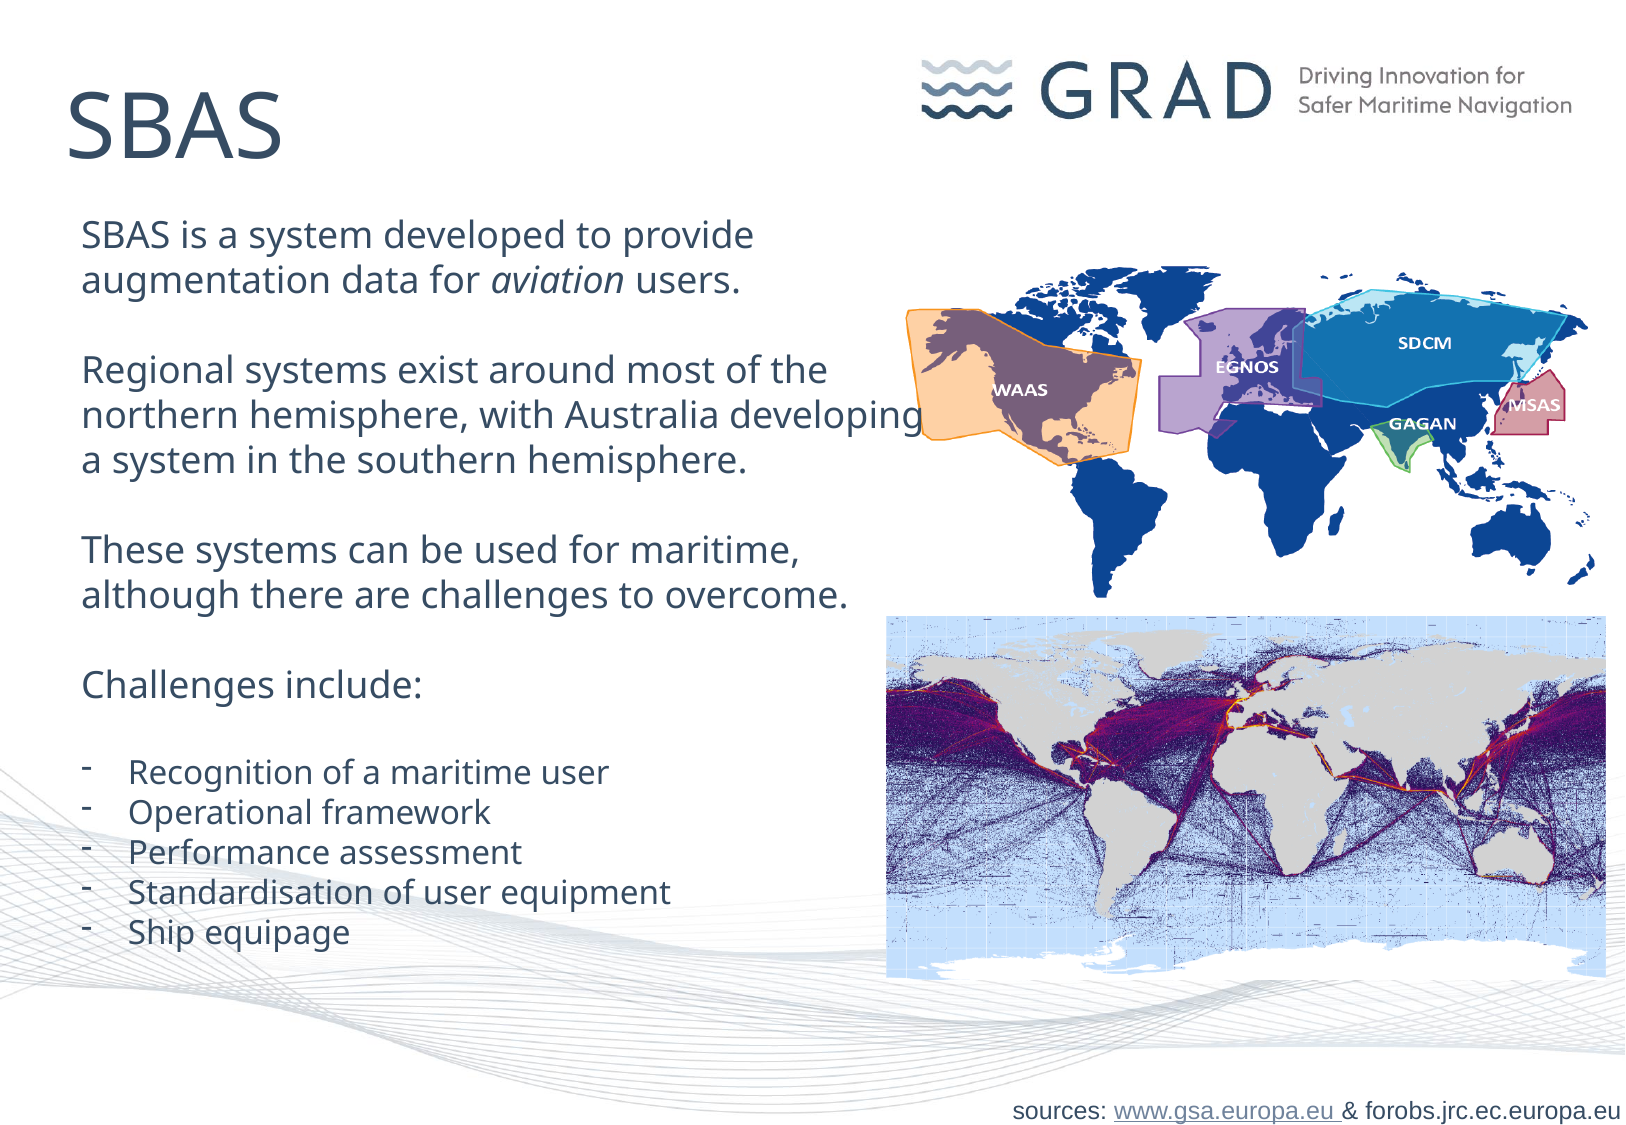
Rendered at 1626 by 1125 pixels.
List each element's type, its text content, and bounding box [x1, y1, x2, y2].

picture [0, 0, 1625, 1125]
text_box sources: www.gsa.europa.eu & forobs.jrc.ec.europa.eu [997, 1086, 1625, 1125]
title SBAS [50, 19, 1453, 238]
text_box SBAS is a system developed to provide augmentation data for aviation users. Regional systems exist around most of the northern hemisphere, with Australia developing a system in the southern hemisphere. These systems can be used for maritime, although there are challenges to overcome. Challenges include: Recognition of a maritime user Operational framework Performance assessment Standardisation of user equipment Ship equipage [66, 203, 949, 1038]
